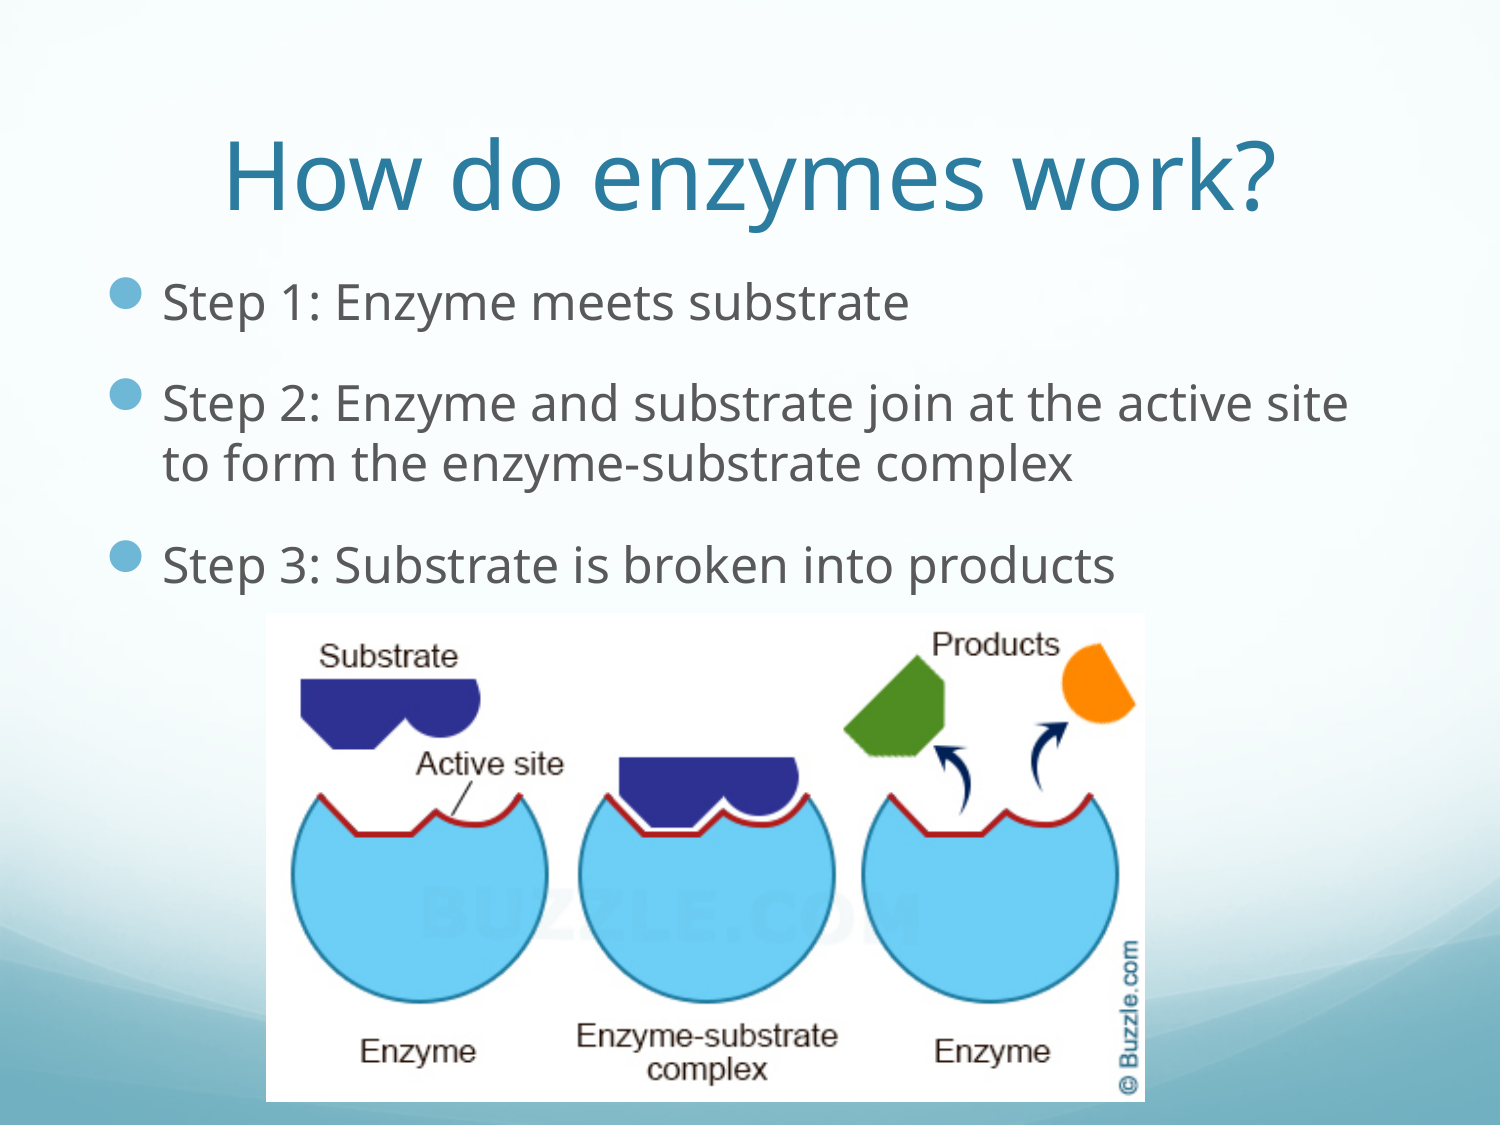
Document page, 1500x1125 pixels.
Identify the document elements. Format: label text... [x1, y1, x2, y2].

title How do enzymes work? [90, 17, 1410, 237]
picture [266, 613, 1146, 1102]
list Step 1: Enzyme meets substrate Step 2: Enzyme and substrate join at the active site to form the enzyme-substrate complex Step 3: Substrate is broken into products [90, 262, 1410, 975]
